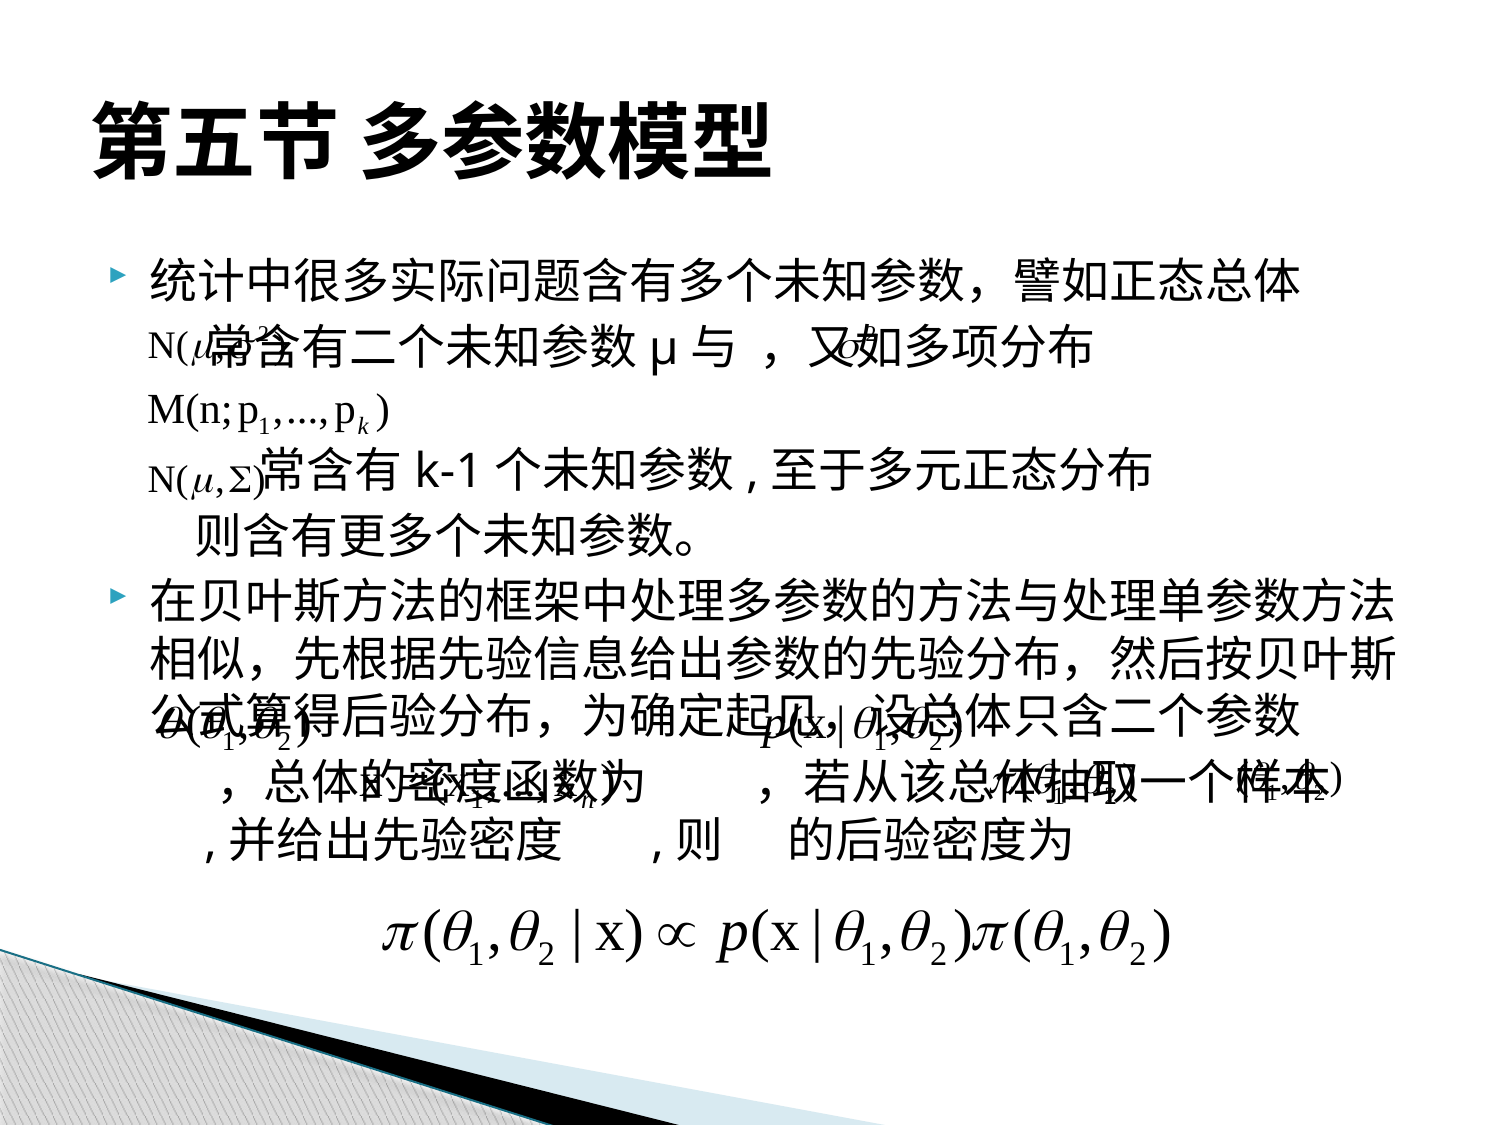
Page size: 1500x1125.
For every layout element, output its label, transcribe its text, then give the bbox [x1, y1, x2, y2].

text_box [374, 890, 1182, 980]
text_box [351, 749, 626, 821]
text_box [140, 316, 294, 376]
list 统计中很多实际问题含有多个未知参数，譬如正态总体 常含有二个未知参数μ与 ，又如多项分布 常含有k-1个未知参数,至于多元正态分布 则含有更多个未知参数。 在贝叶斯方法的框架中处理多参数的方法与处理单参数方法相似，先根据先验信息给出参数的先验分布，然后按贝叶斯公式算得后验分布，为确定起见，设总体只含二个参数 ，总体的密度函数为 ，若从该总体抽取一个样本 ,并给出先验密度 ,则 的后验密度为 [75, 243, 1425, 986]
title 第五节 多参数模型 [75, 45, 1425, 233]
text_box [984, 749, 1145, 816]
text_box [152, 691, 321, 762]
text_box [140, 456, 274, 510]
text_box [749, 691, 973, 762]
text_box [831, 316, 885, 369]
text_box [1230, 749, 1351, 810]
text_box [140, 380, 399, 446]
